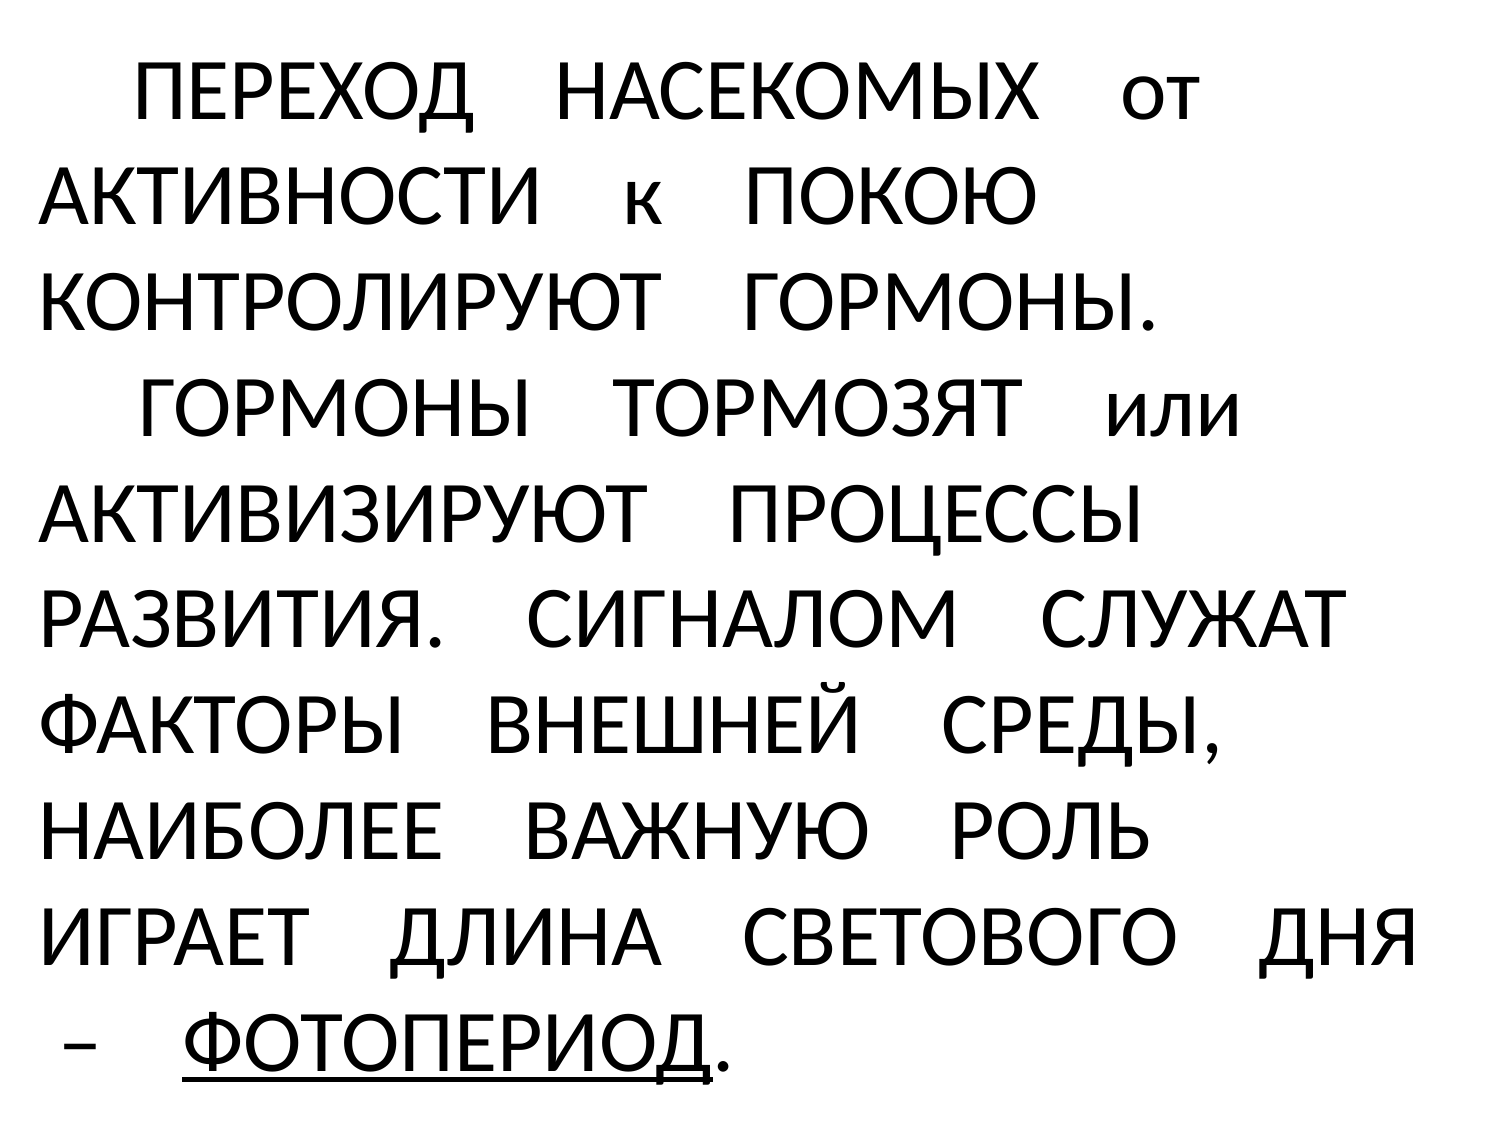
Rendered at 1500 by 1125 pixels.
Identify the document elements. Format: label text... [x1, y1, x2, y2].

title ПЕРЕХОД НАСЕКОМЫХ от АКТИВНОСТИ к ПОКОЮ КОНТРОЛИРУЮТ ГОРМОНЫ. ГОРМОНЫ ТОРМОЗЯТ или АКТИВИЗИРУЮТ ПРОЦЕССЫ РАЗВИТИЯ. СИГНАЛОМ СЛУЖАТ ФАКТОРЫ ВНЕШНЕЙ СРЕДЫ, НАИБОЛЕЕ ВАЖНУЮ РОЛЬ ИГРАЕТ ДЛИНА СВЕТОВОГО ДНЯ – ФОТОПЕРИОД. [23, 23, 1465, 1102]
